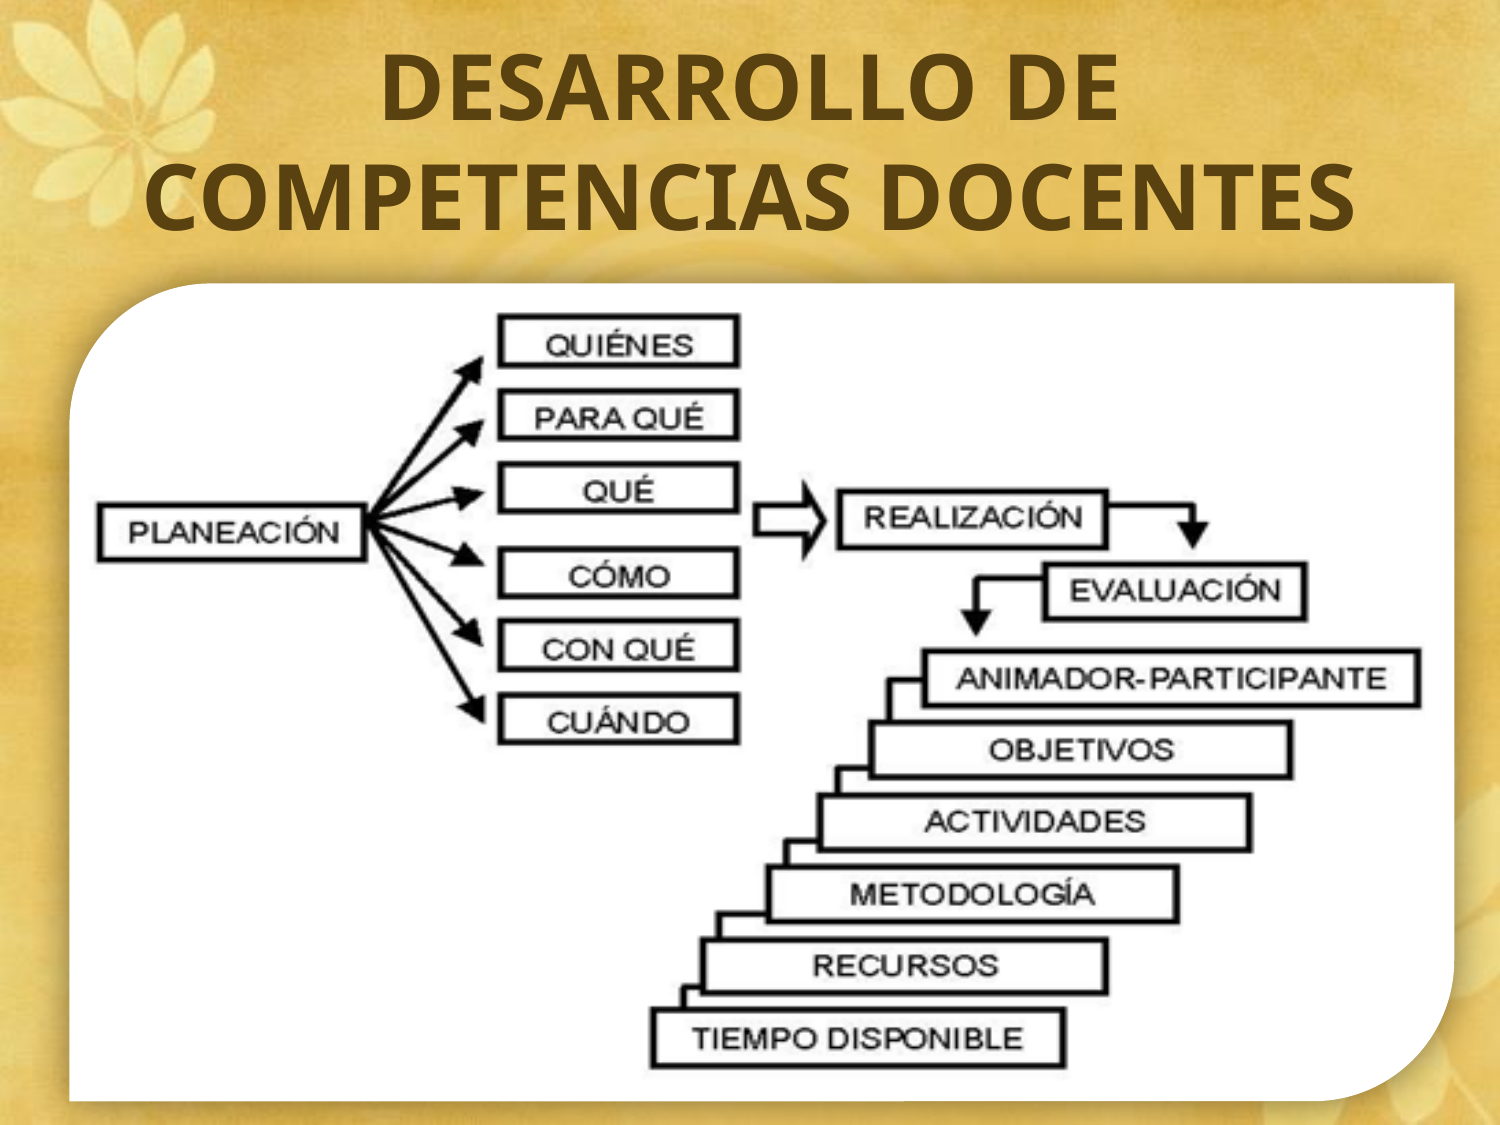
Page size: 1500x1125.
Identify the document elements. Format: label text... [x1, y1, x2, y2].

picture [0, 0, 1500, 1125]
title DESARROLLO DE COMPETENCIAS DOCENTES [75, 45, 1425, 233]
